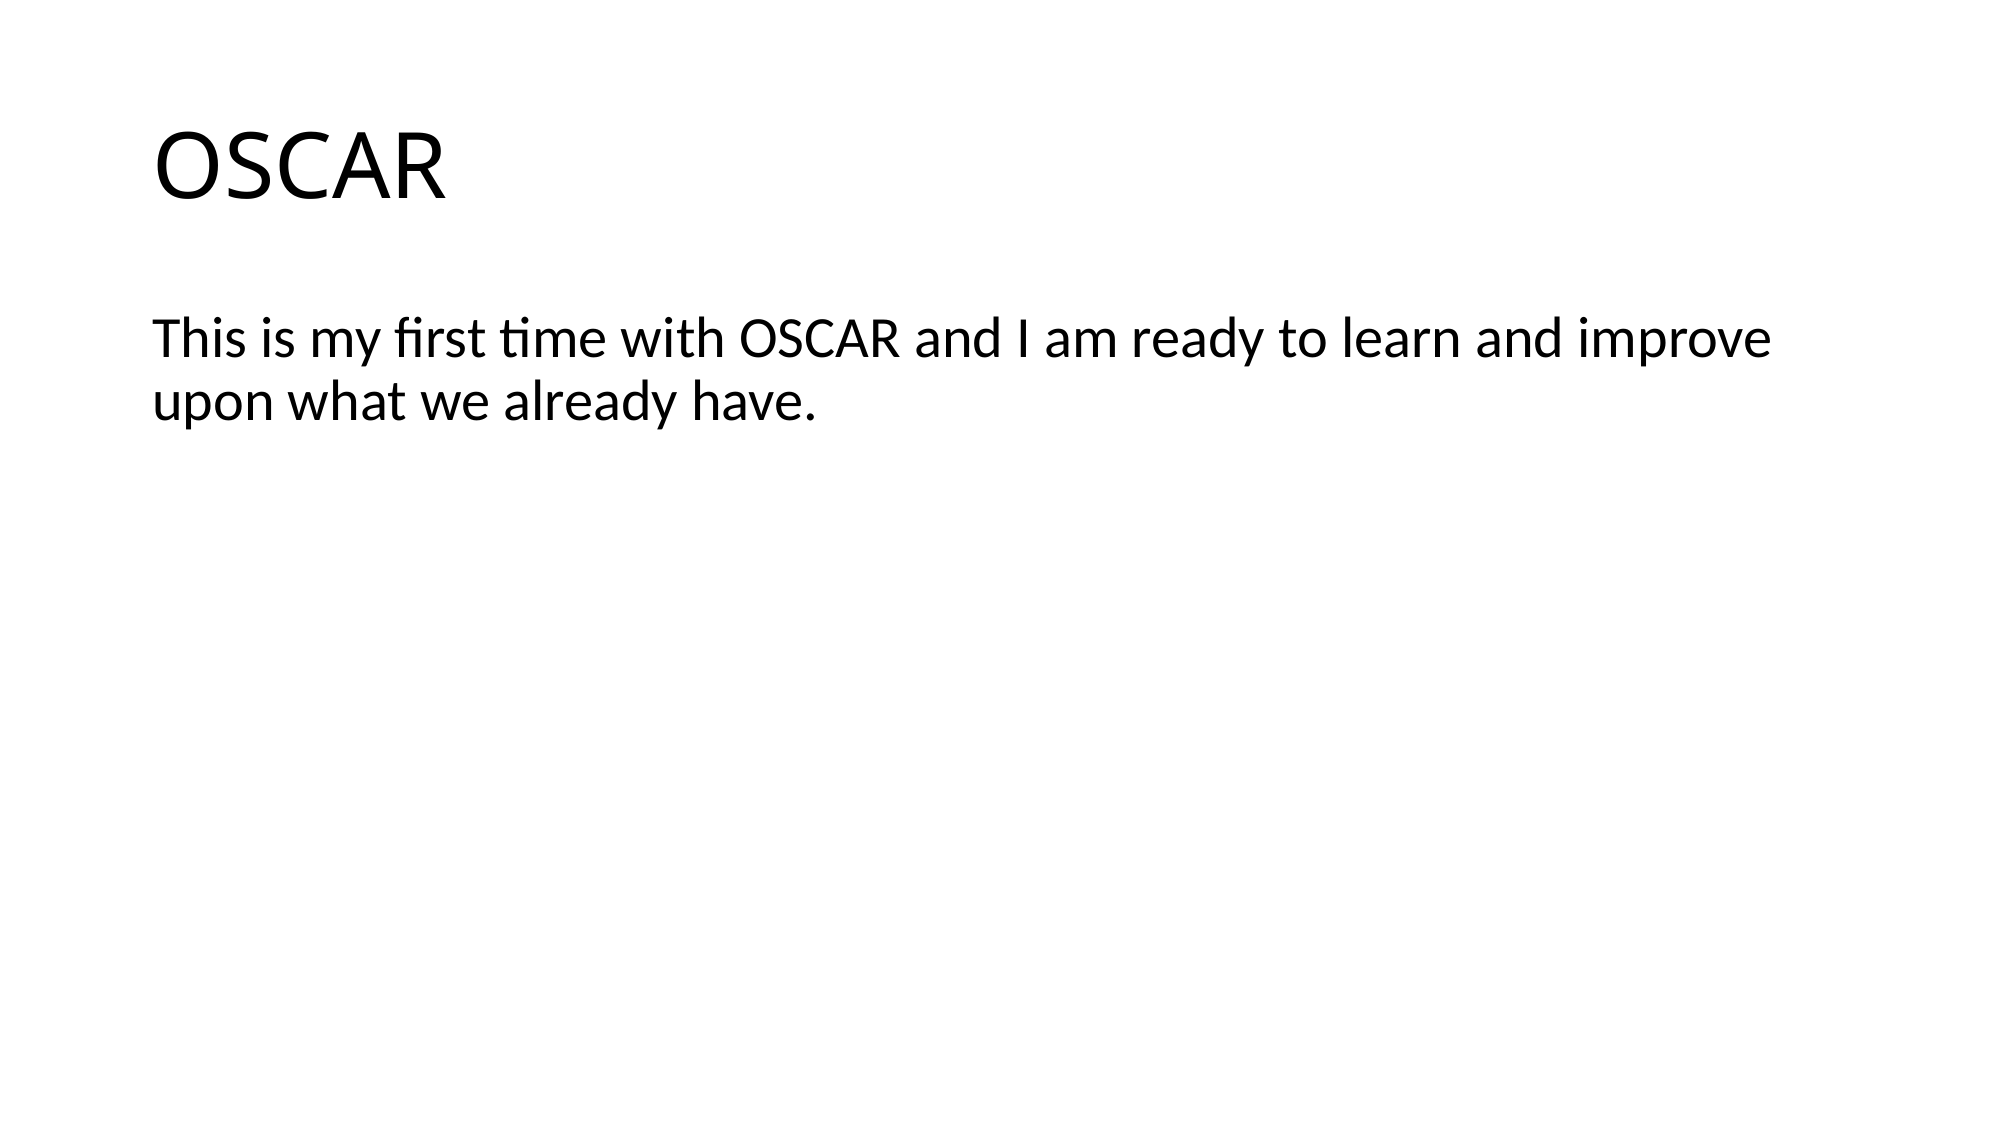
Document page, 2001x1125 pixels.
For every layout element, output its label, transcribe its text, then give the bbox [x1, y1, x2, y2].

list This is my first time with OSCAR and I am ready to learn and improve upon what we already have. [137, 299, 1863, 1014]
title OSCAR [137, 59, 1863, 278]
